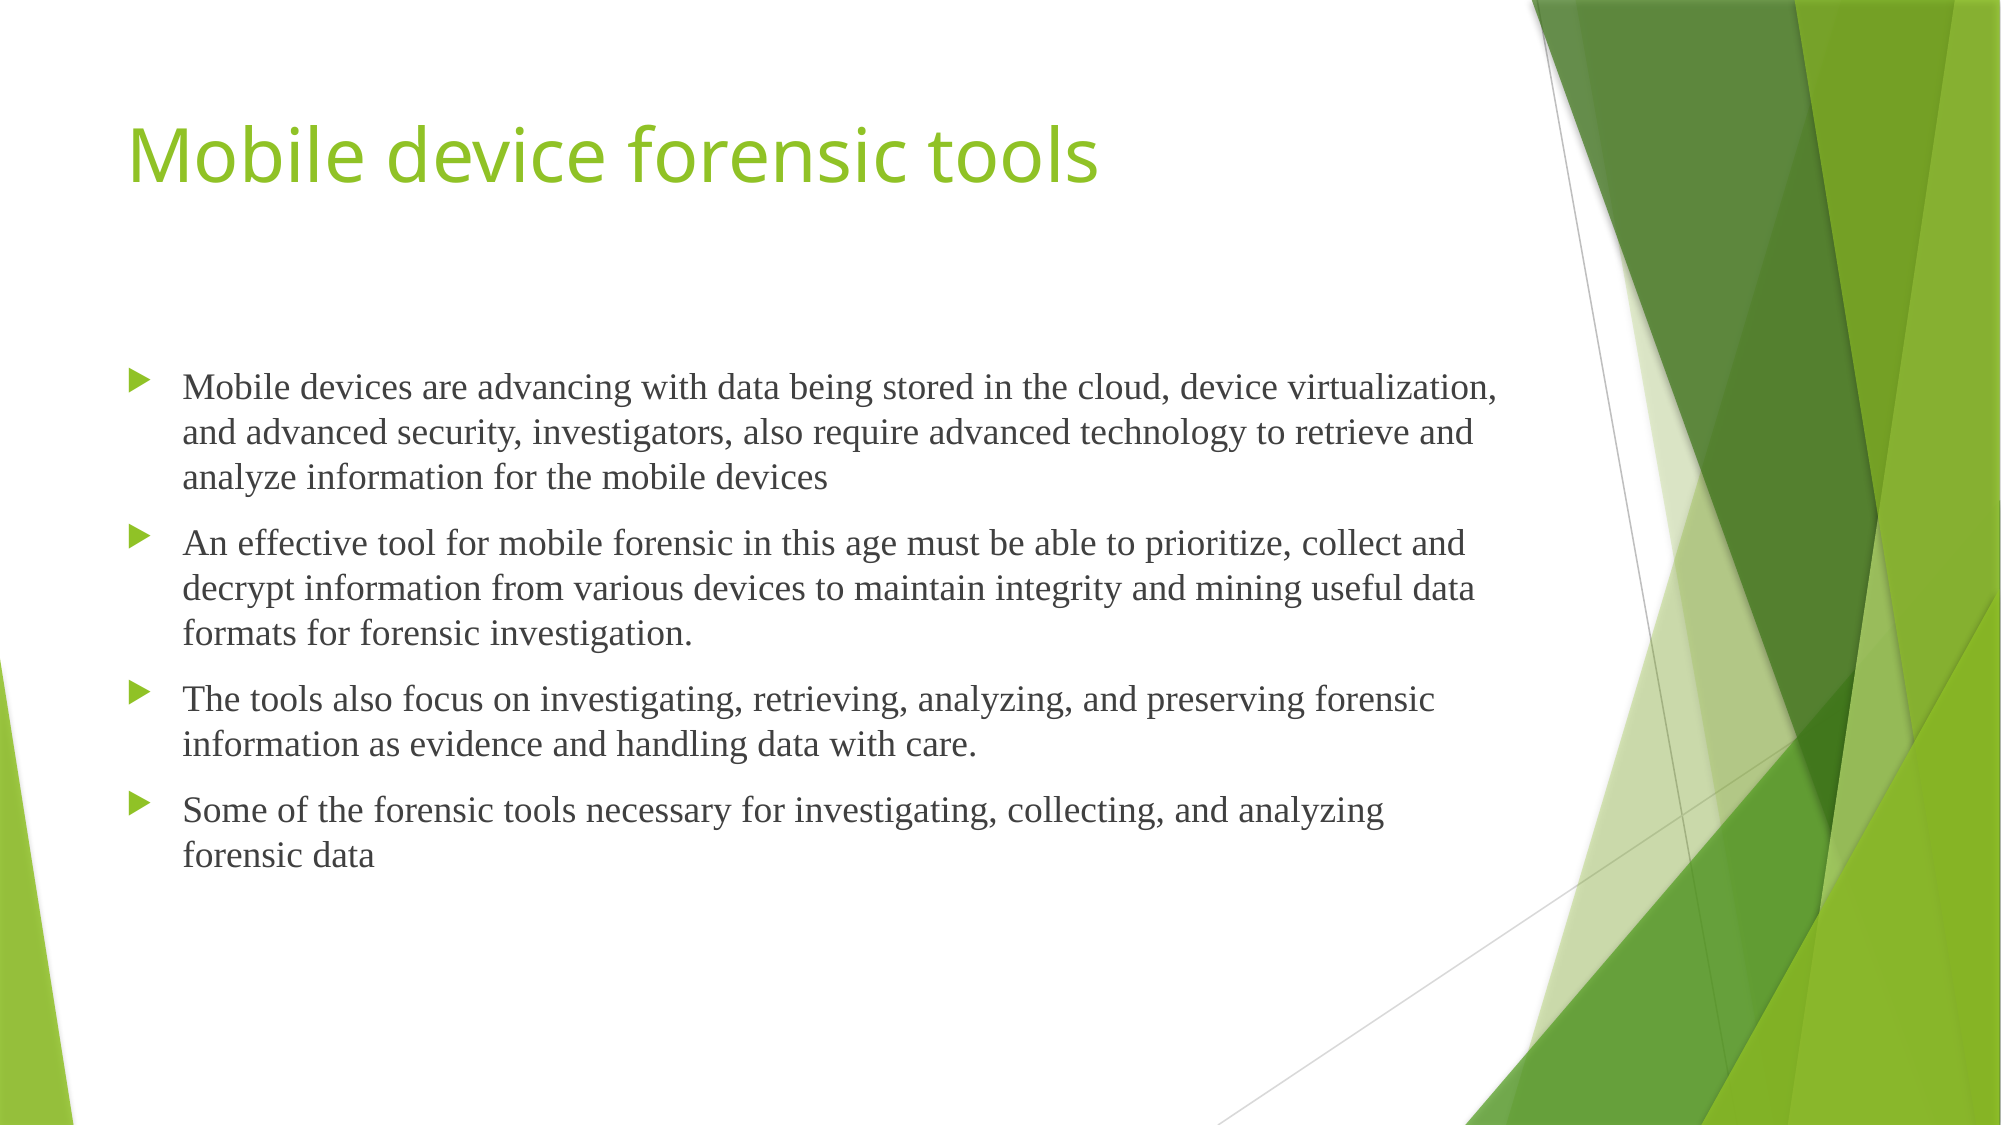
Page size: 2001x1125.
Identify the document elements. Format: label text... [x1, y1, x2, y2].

list Mobile devices are advancing with data being stored in the cloud, device virtualization, and advanced security, investigators, also require advanced technology to retrieve and analyze information for the mobile devices An effective tool for mobile forensic in this age must be able to prioritize, collect and decrypt information from various devices to maintain integrity and mining useful data formats for forensic investigation. The tools also focus on investigating, retrieving, analyzing, and preserving forensic information as evidence and handling data with care. Some of the forensic tools necessary for investigating, collecting, and analyzing forensic data [111, 354, 1522, 992]
title Mobile device forensic tools [111, 99, 1522, 317]
